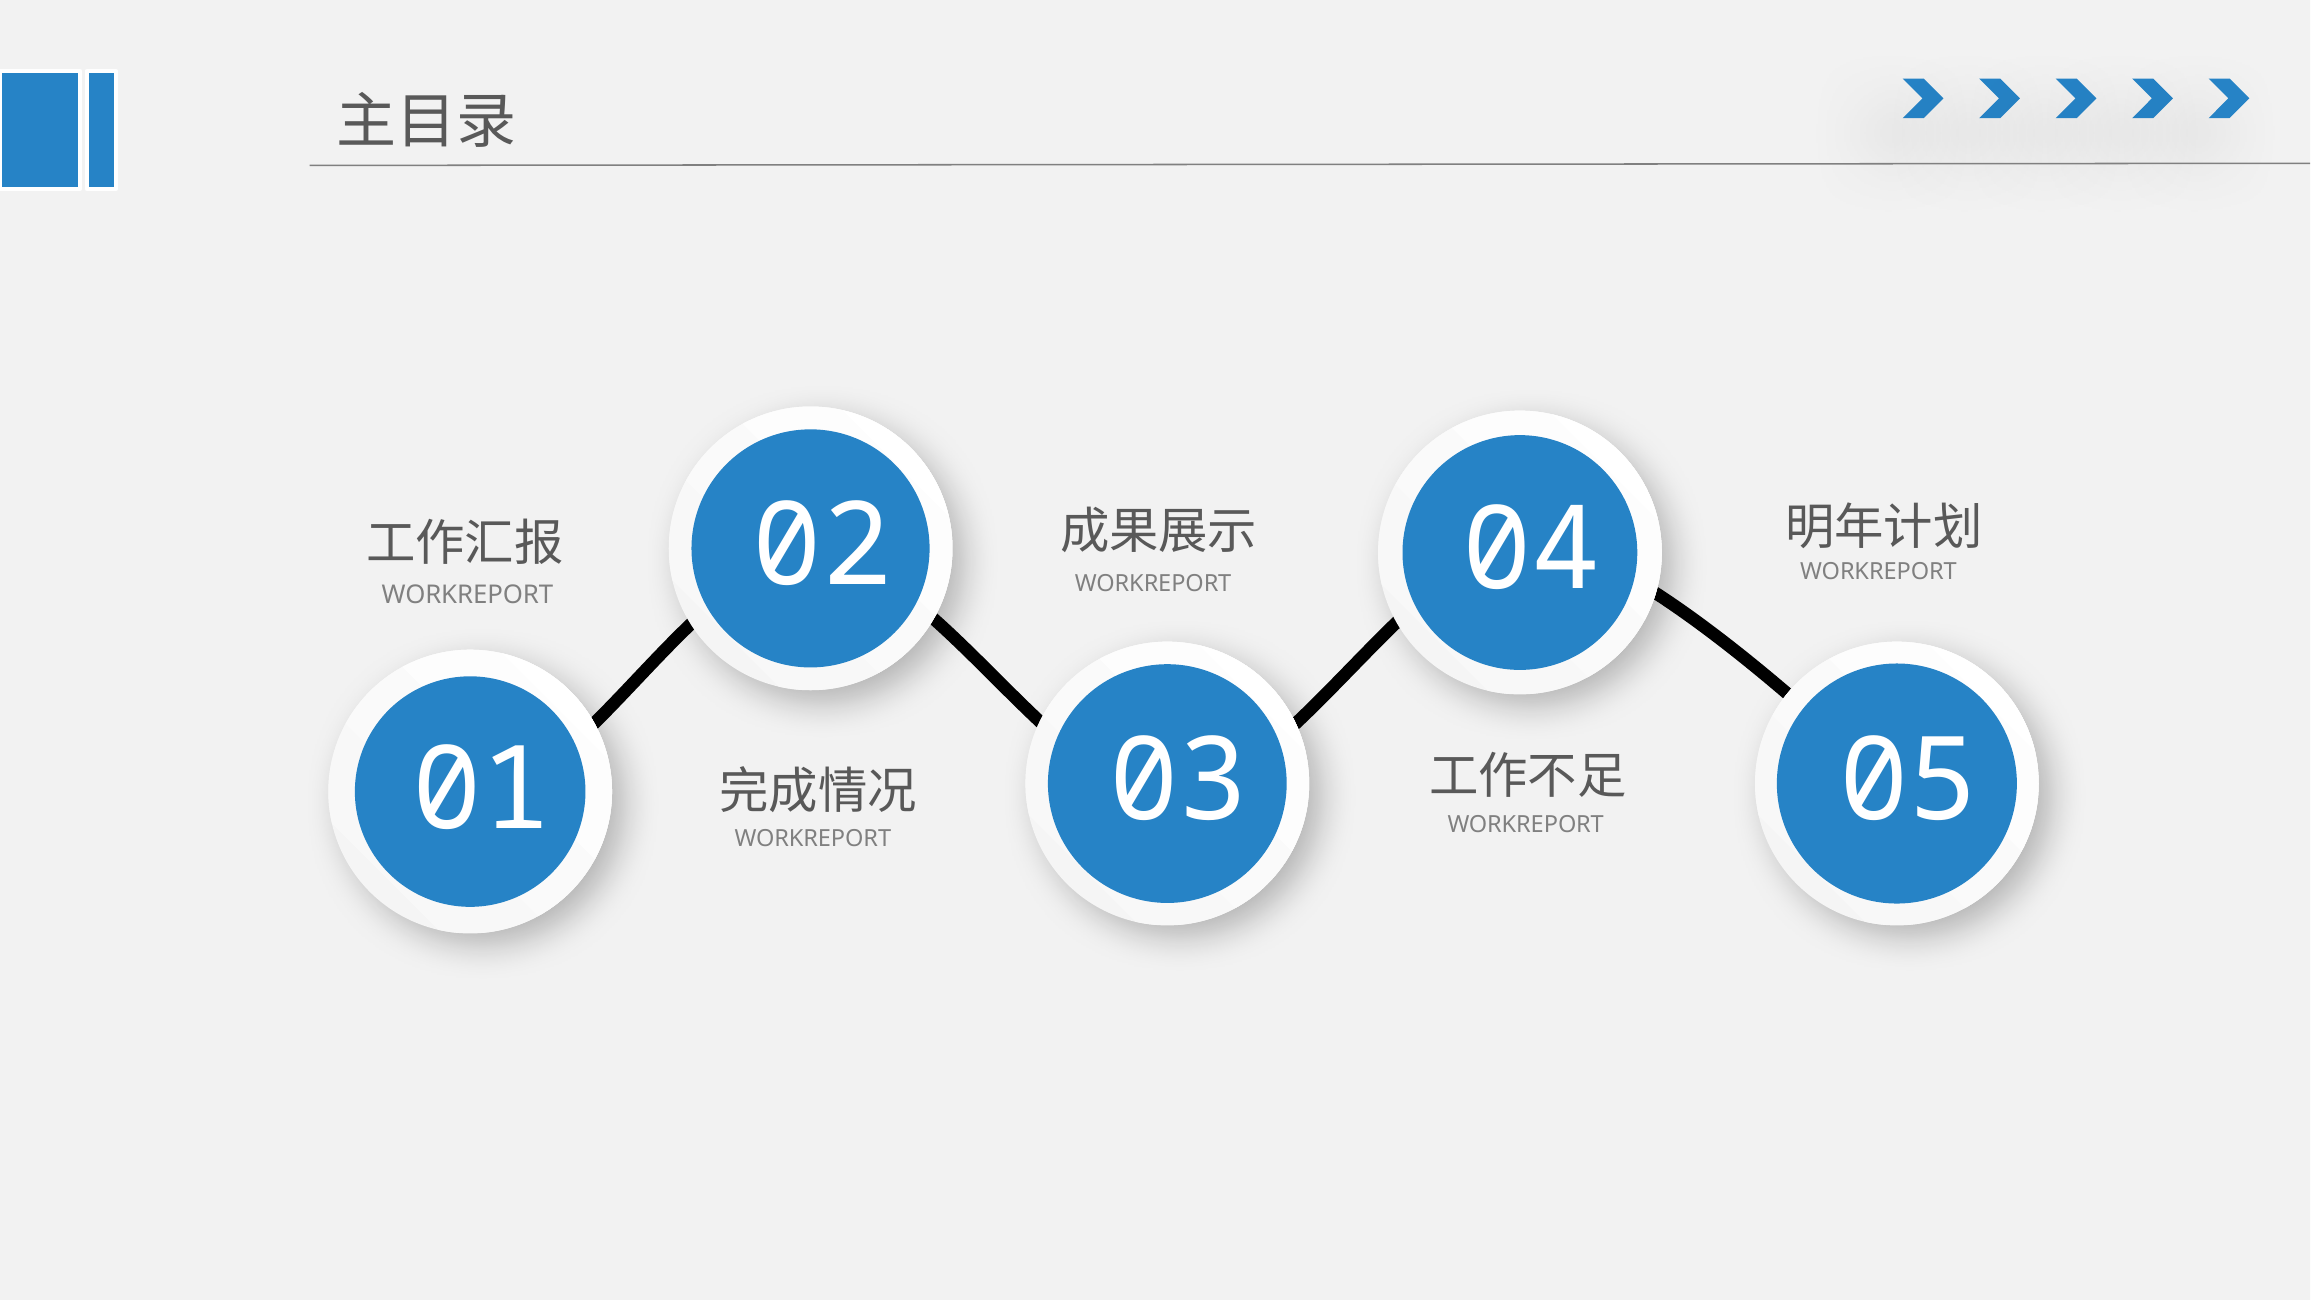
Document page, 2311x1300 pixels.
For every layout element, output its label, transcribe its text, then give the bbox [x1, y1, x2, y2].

text_box [1316, 612, 1749, 786]
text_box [704, 751, 965, 861]
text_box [328, 649, 613, 934]
title 主目录 [316, 70, 1119, 166]
text_box [618, 644, 1020, 794]
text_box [1025, 641, 1310, 926]
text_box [1414, 736, 1675, 847]
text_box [1045, 491, 1306, 607]
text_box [351, 503, 612, 619]
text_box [1770, 487, 2031, 594]
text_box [1754, 641, 2039, 926]
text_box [668, 406, 953, 691]
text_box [1377, 410, 1663, 695]
